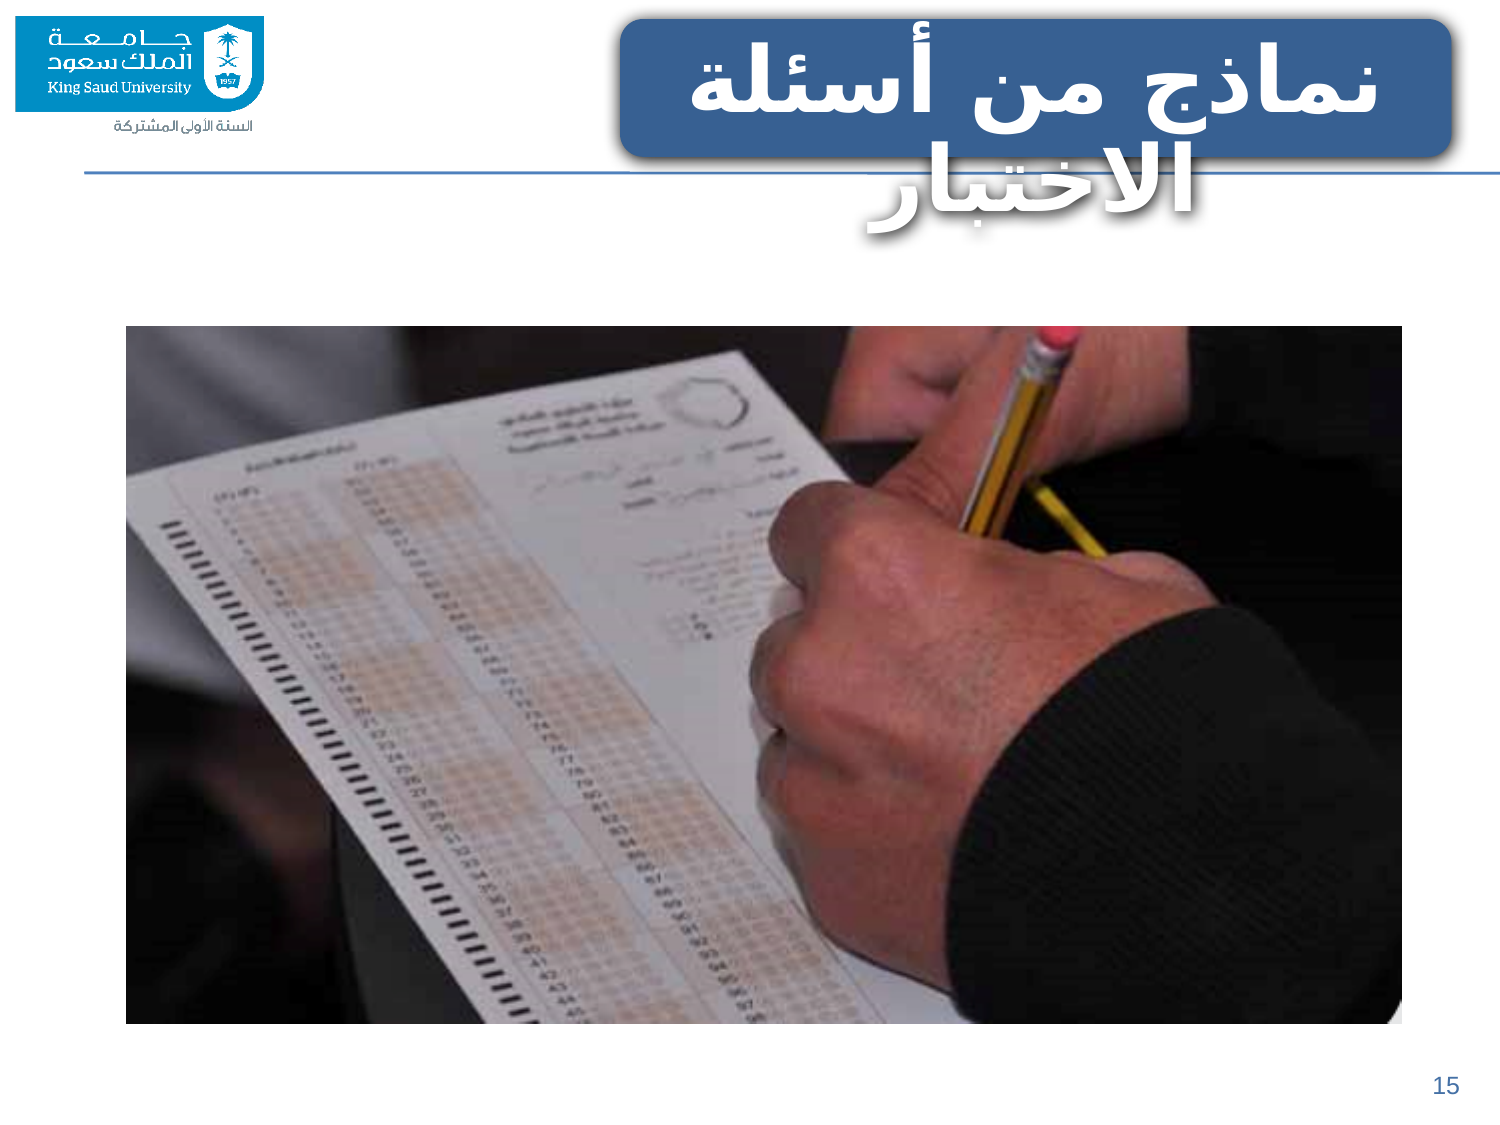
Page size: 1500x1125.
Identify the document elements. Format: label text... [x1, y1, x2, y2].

picture [125, 326, 1403, 1024]
text_box نماذج من أسئلة الاختبار [619, 18, 1453, 158]
slide_number 15 [1350, 1062, 1475, 1103]
picture [0, 0, 281, 150]
